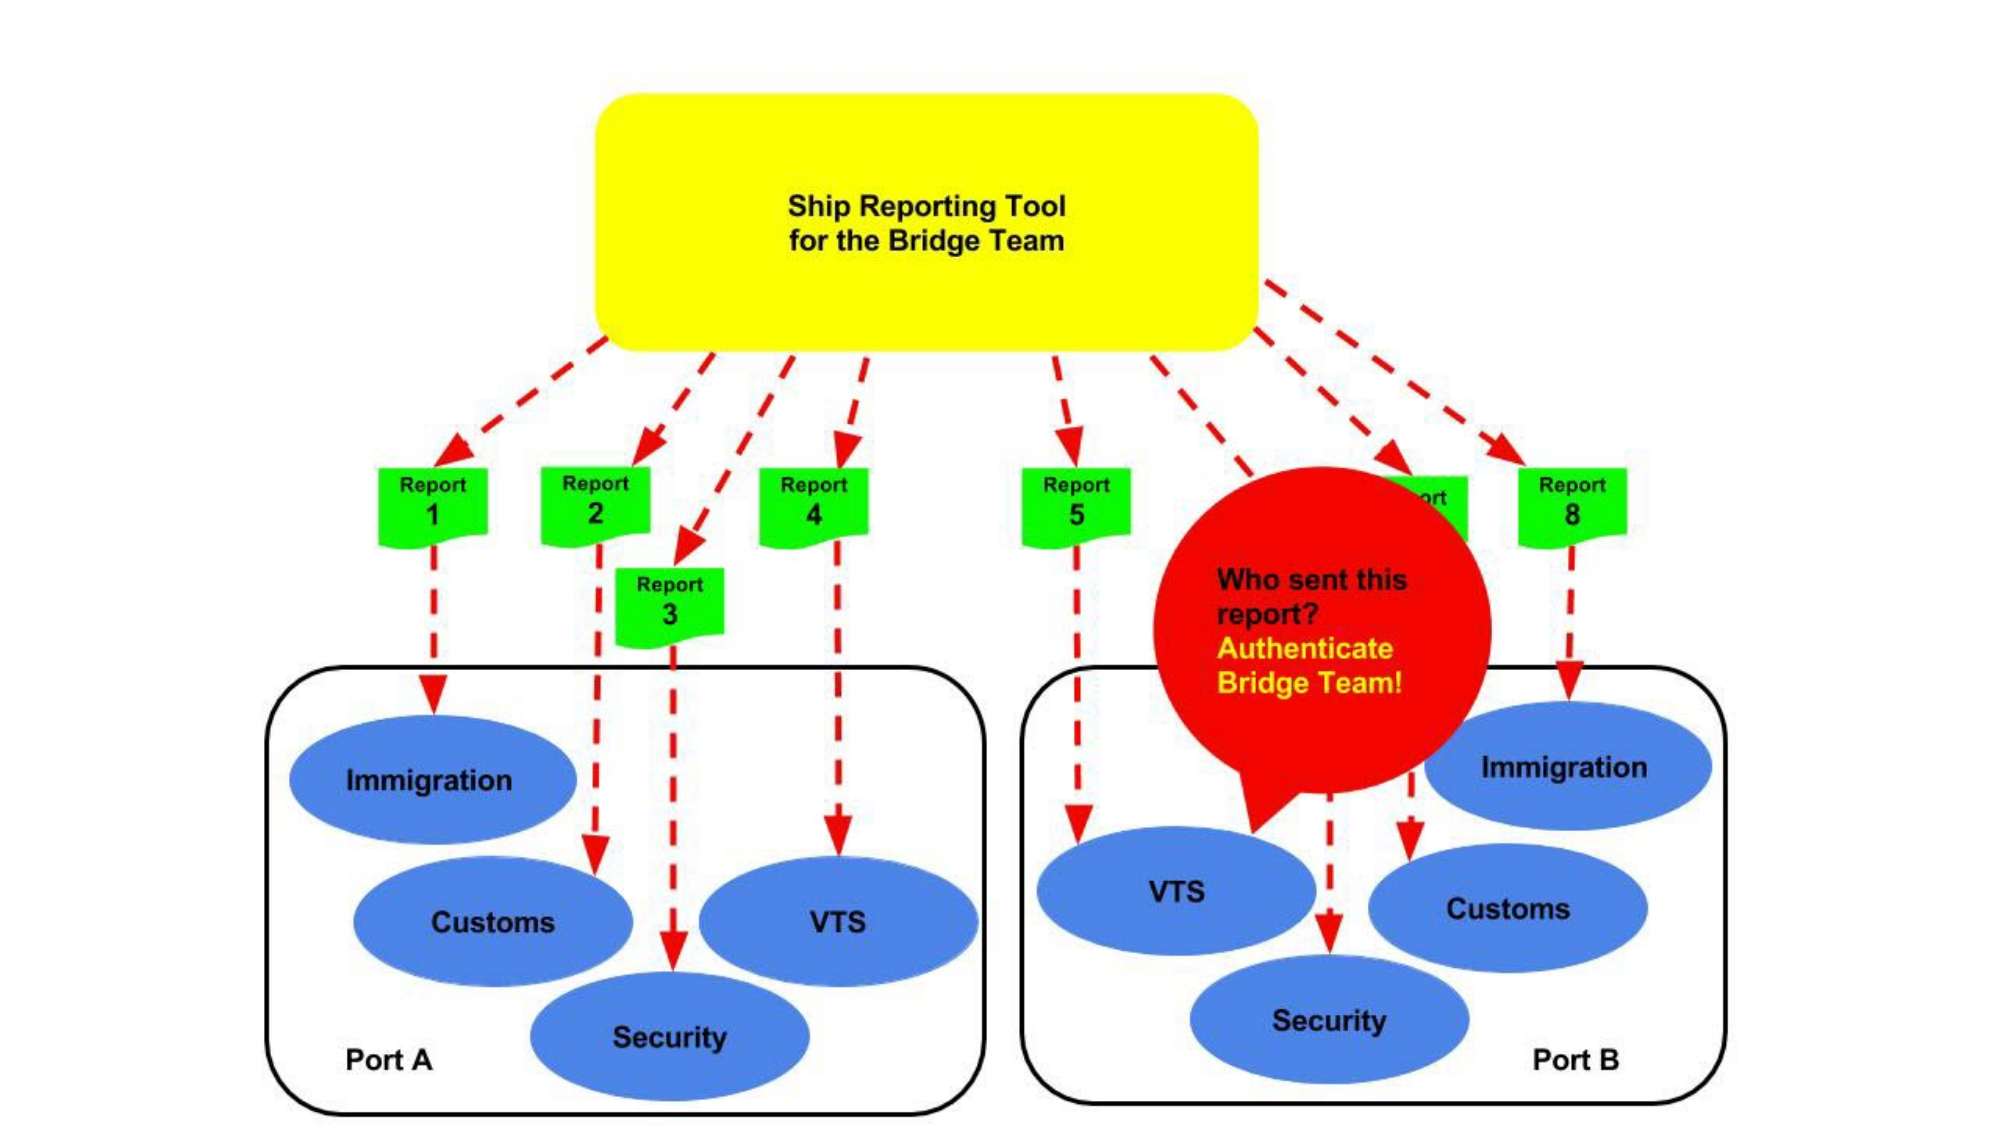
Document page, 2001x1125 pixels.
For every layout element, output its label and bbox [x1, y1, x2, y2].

picture [249, 0, 1750, 1125]
